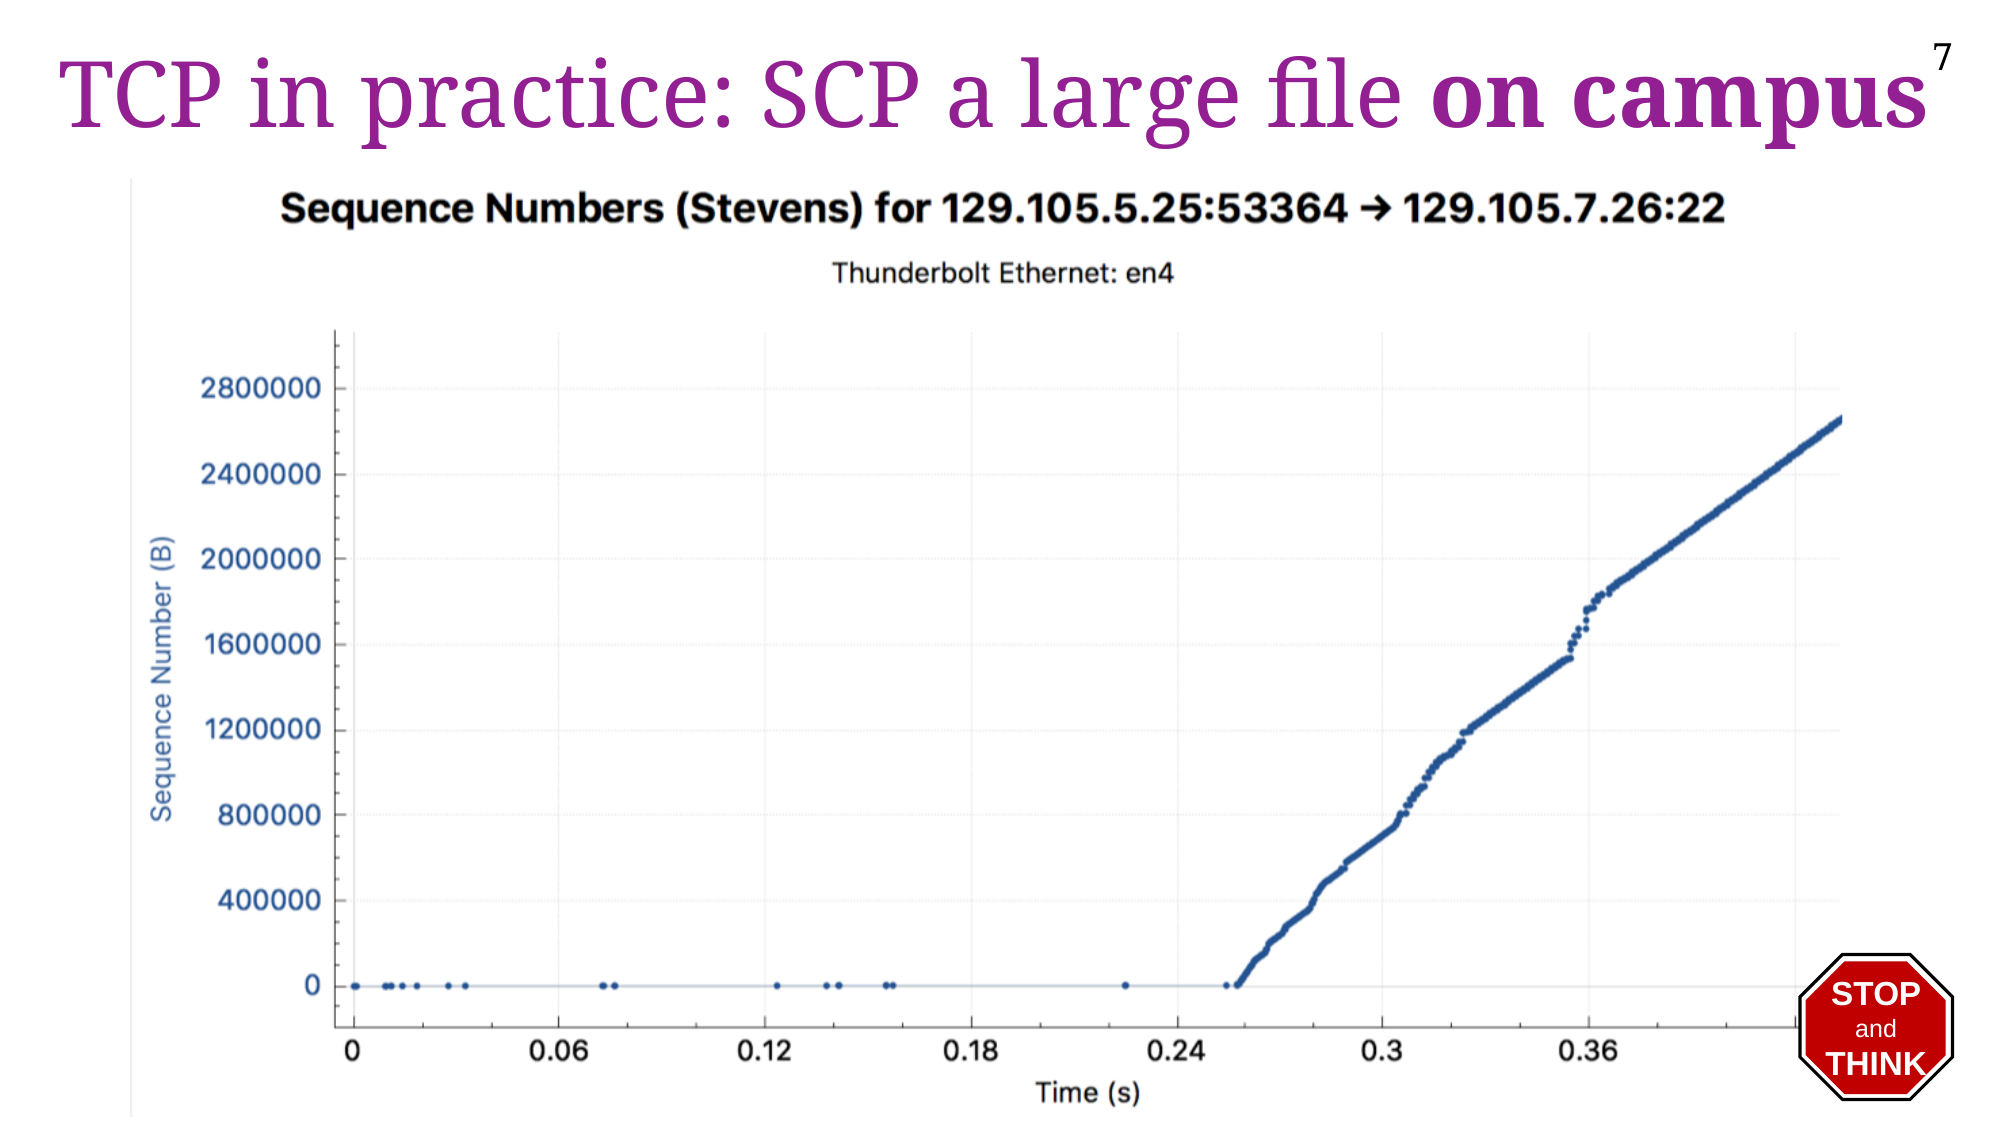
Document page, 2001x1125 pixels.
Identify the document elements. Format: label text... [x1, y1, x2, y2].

title TCP in practice: SCP a large file on campus [43, 25, 1953, 171]
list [129, 178, 1864, 1117]
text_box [1799, 954, 1953, 1100]
